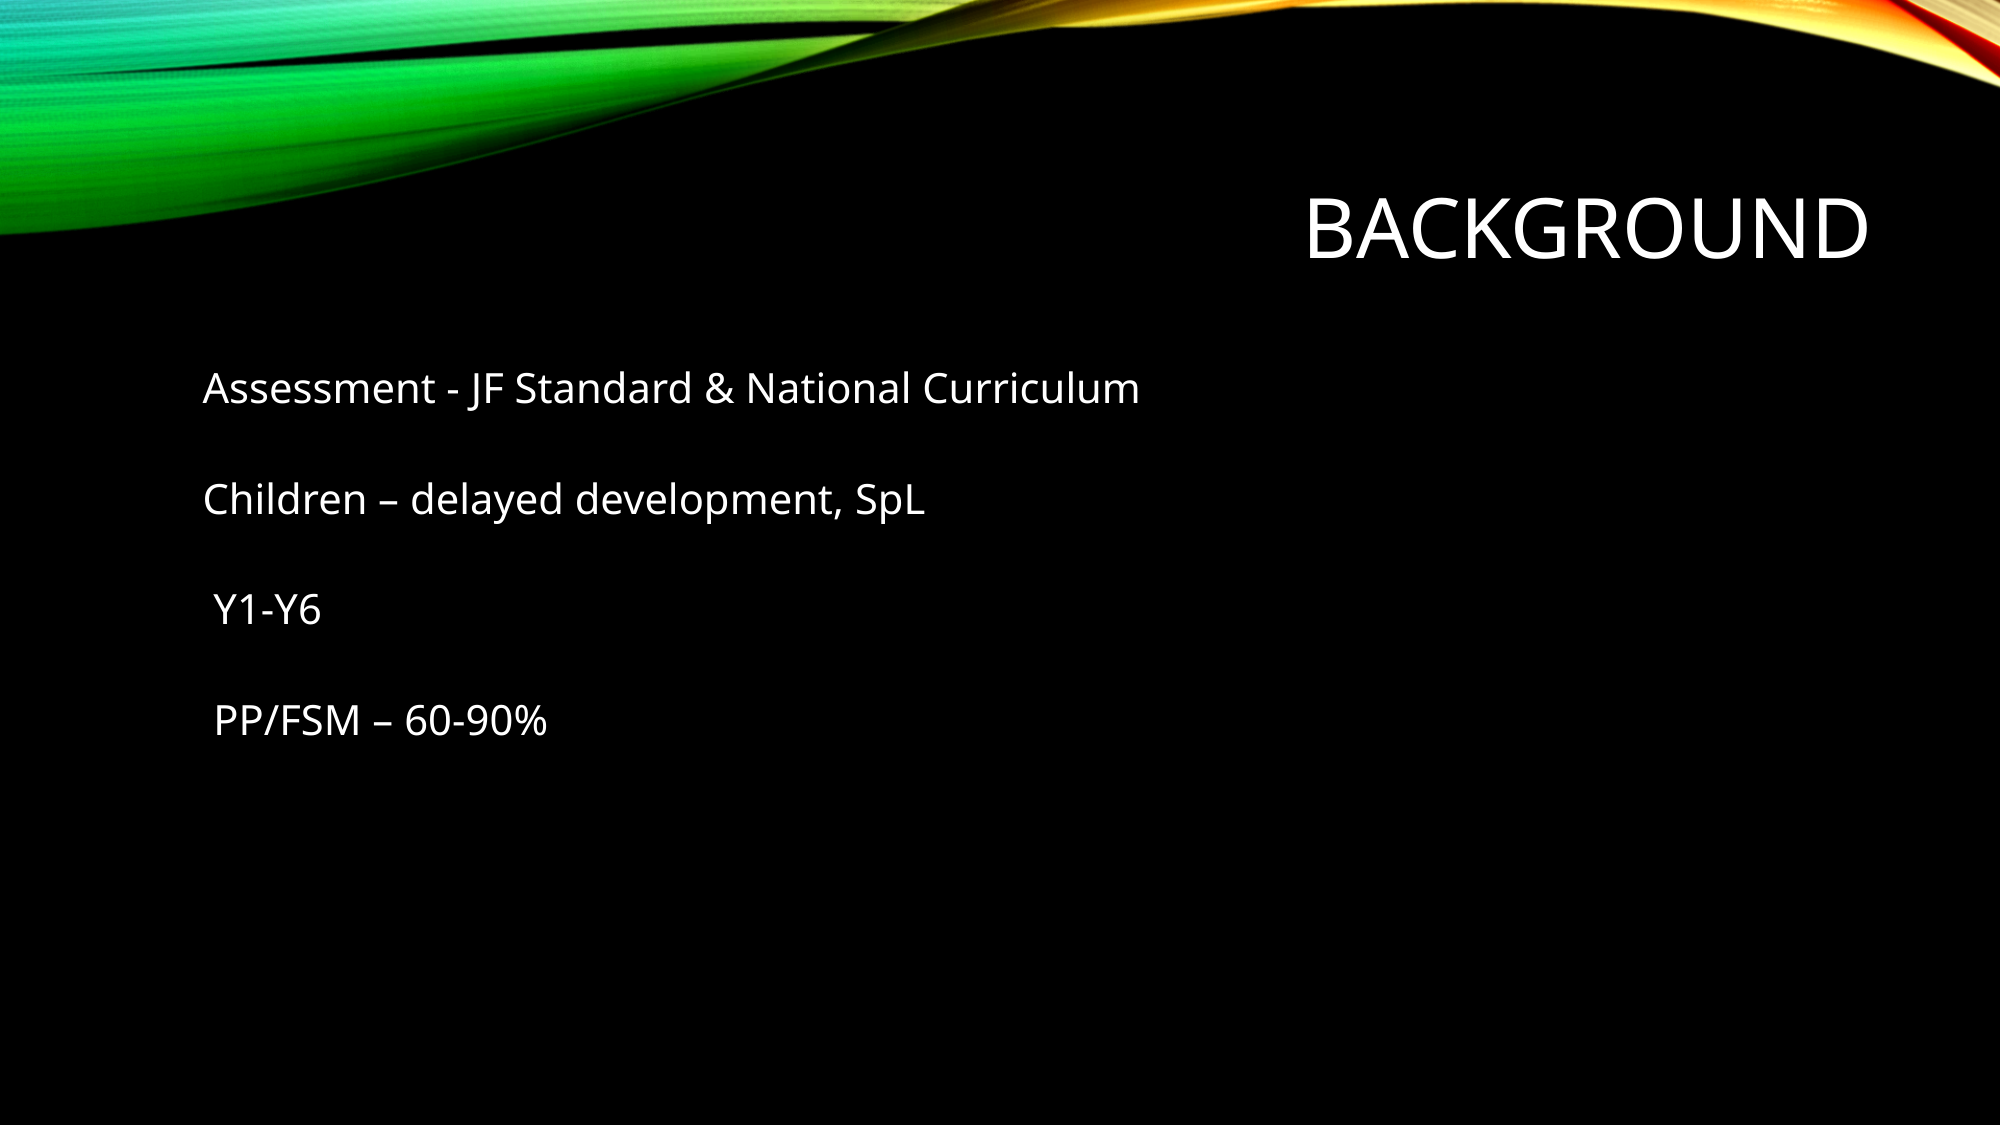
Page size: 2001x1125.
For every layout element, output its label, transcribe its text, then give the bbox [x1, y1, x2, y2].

title Background [474, 125, 1888, 338]
picture [0, 0, 2000, 237]
list Assessment - JF Standard & National Curriculum Children – delayed development, SpL Y1-Y6 PP/FSM – 60-90% [112, 360, 1888, 1021]
